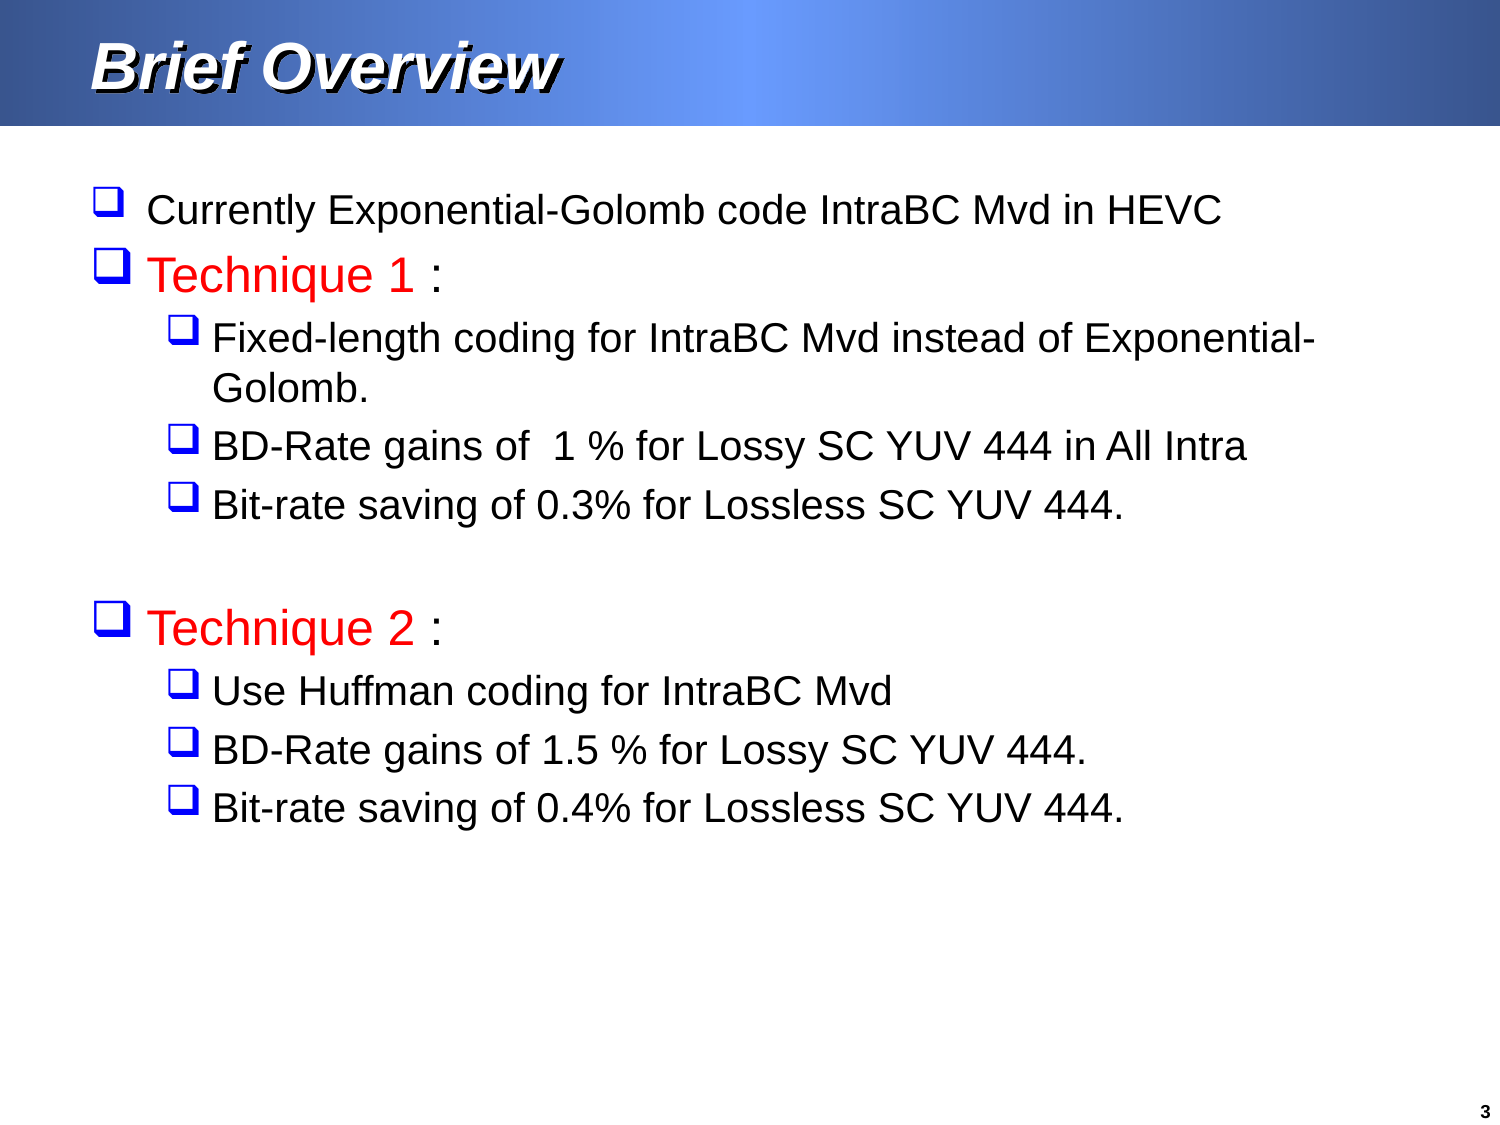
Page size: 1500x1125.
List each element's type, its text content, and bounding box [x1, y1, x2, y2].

slide_number 3 [1368, 1091, 1500, 1125]
list Currently Exponential-Golomb code IntraBC Mvd in HEVC Technique 1 : Fixed-length coding for IntraBC Mvd instead of Exponential-Golomb. BD-Rate gains of 1 % for Lossy SC YUV 444 in All Intra Bit-rate saving of 0.3% for Lossless SC YUV 444. Technique 2 : Use Huffman coding for IntraBC Mvd BD-Rate gains of 1.5 % for Lossy SC YUV 444. Bit-rate saving of 0.4% for Lossless SC YUV 444. [74, 174, 1426, 1006]
title Brief Overview [74, 12, 1426, 126]
